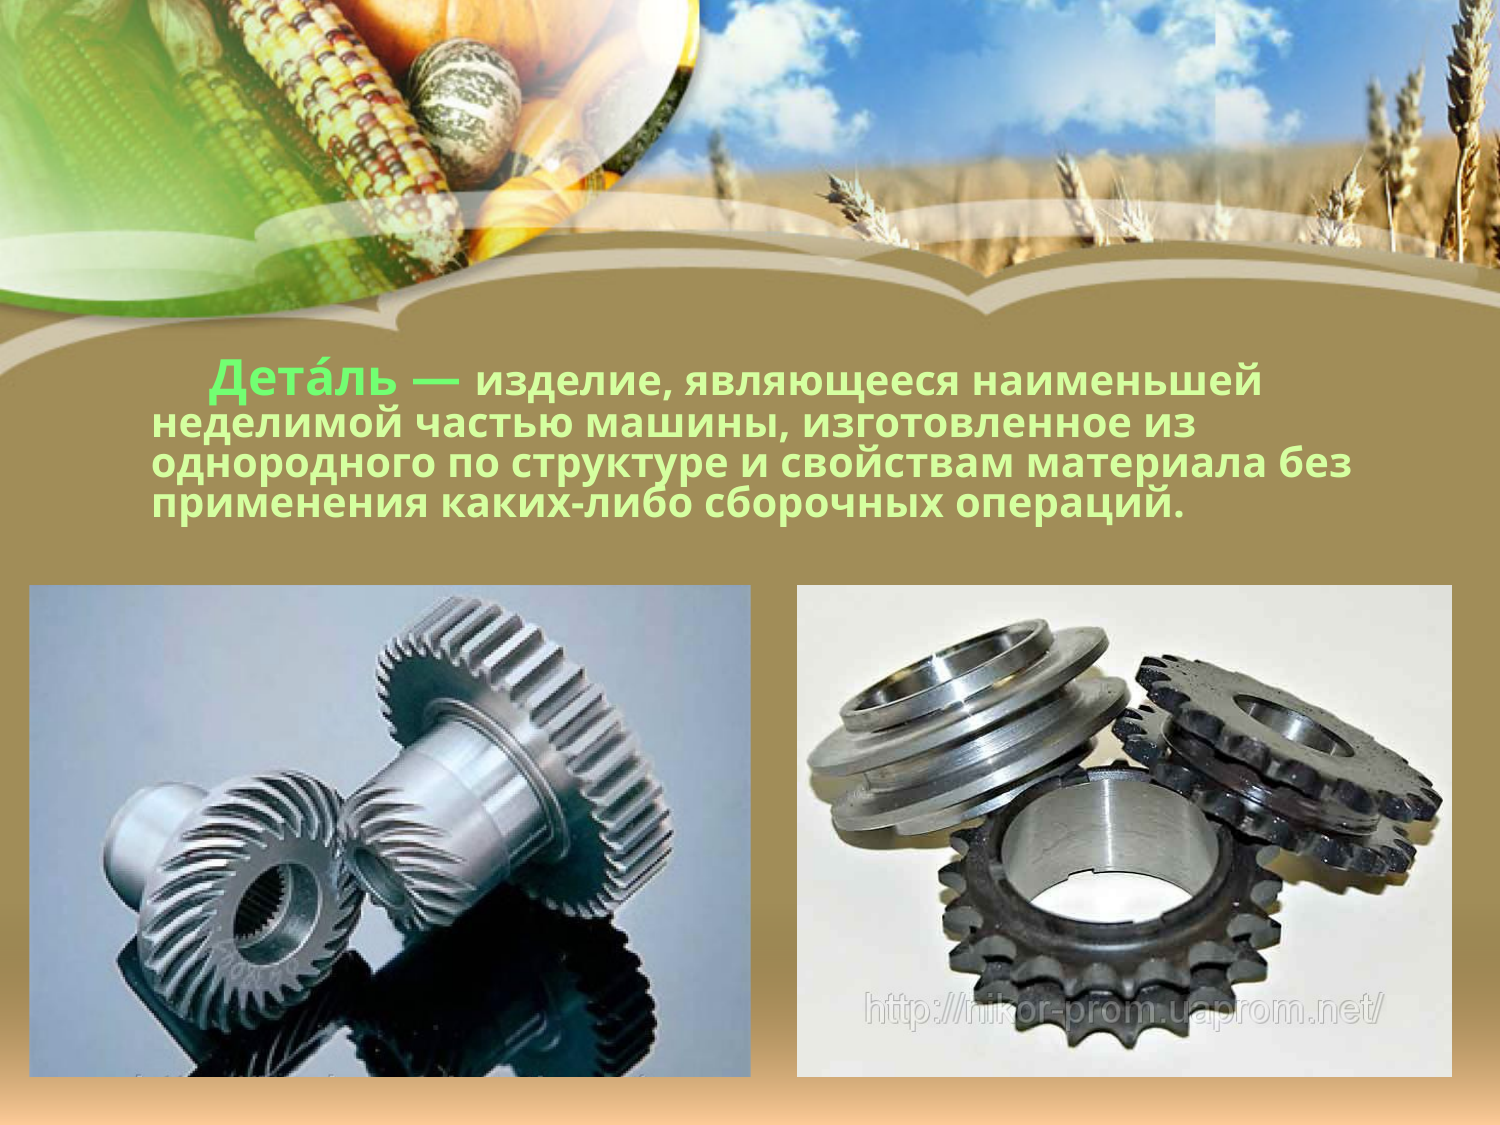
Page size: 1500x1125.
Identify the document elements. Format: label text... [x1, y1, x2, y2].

picture [569, 1070, 581, 1077]
picture [0, 0, 1500, 1077]
list Дета́ль — изделие, являющееся наименьшей неделимой частью машины, изготовленное из однородного по структуре и свойствам материала без применения каких-либо сборочных операций. [135, 349, 1447, 1000]
